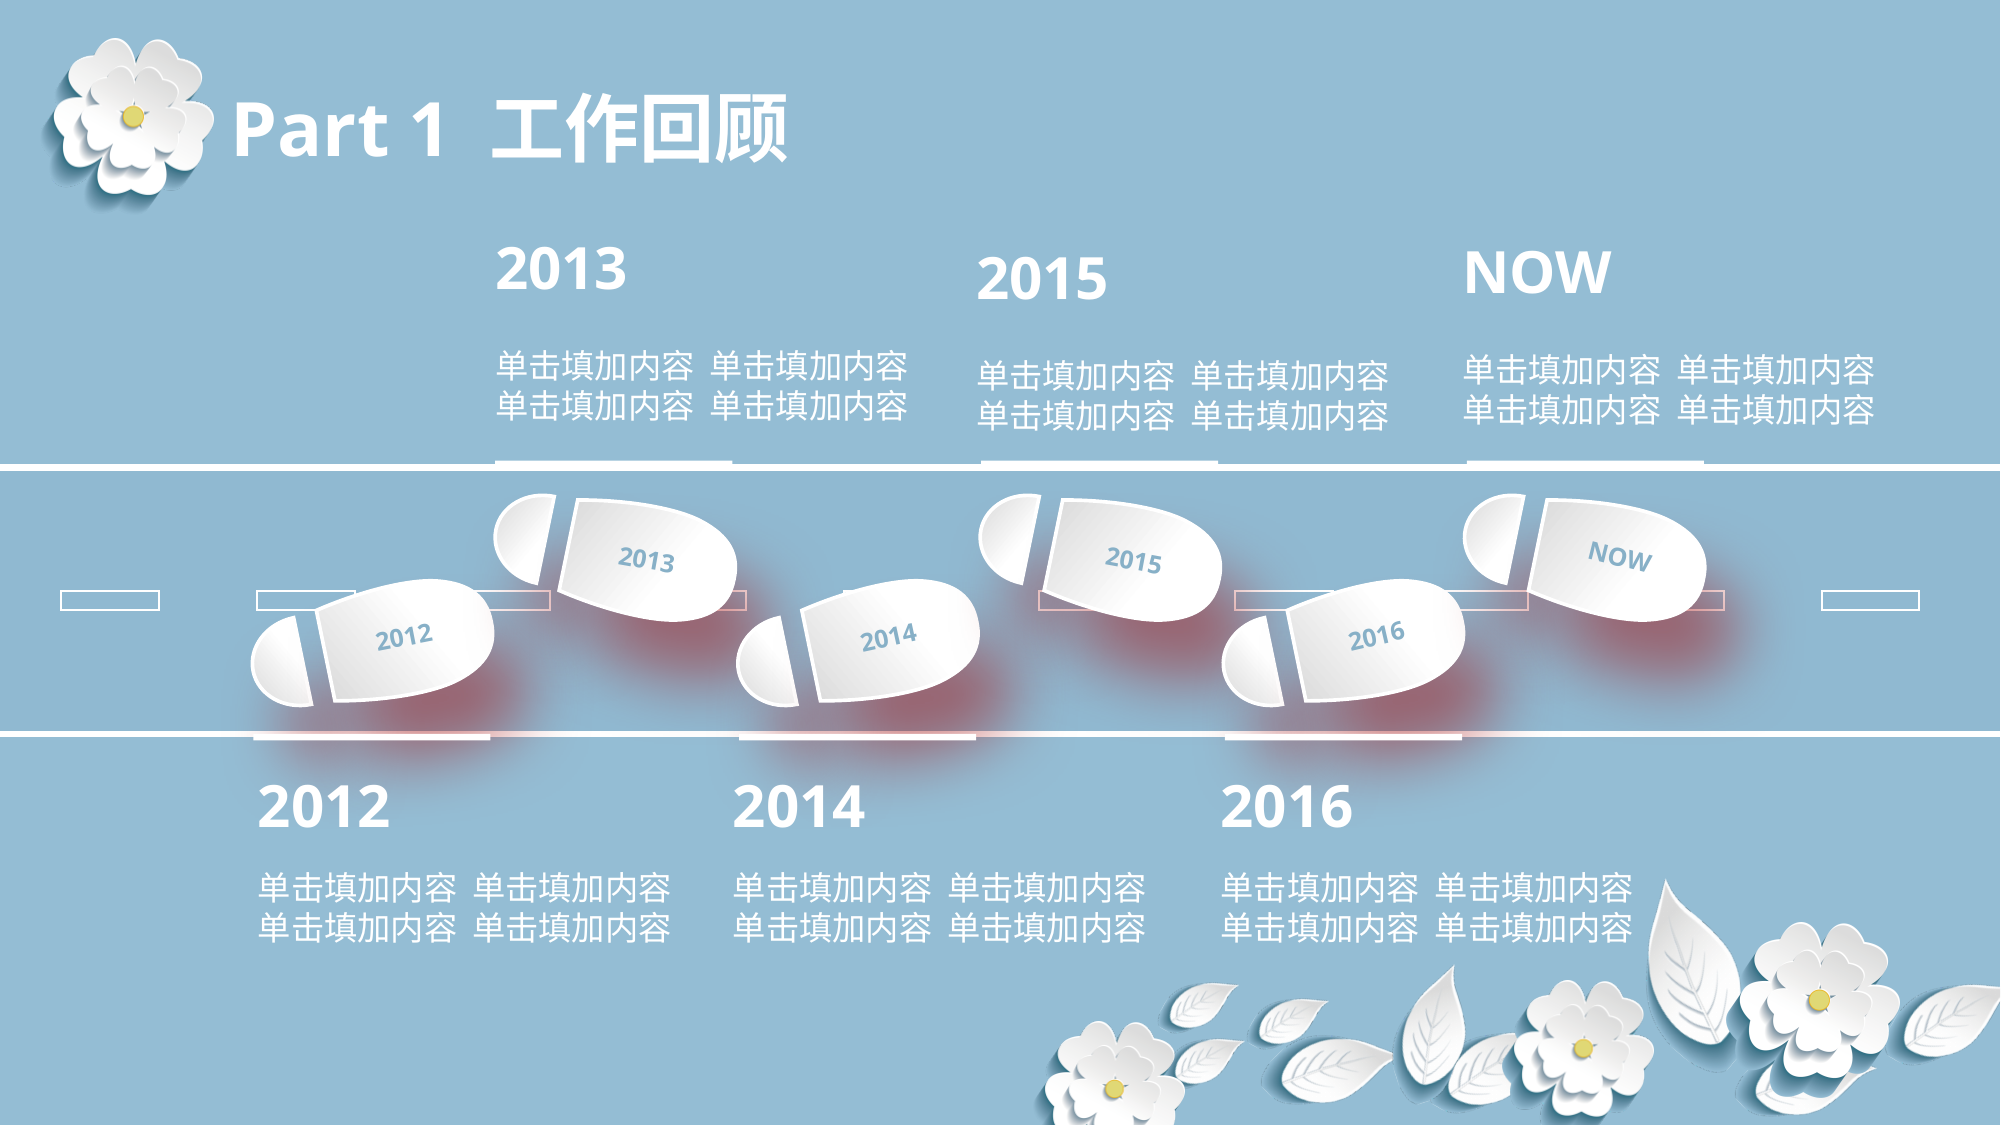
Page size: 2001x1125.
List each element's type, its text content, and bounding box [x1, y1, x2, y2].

text_box 2013 [495, 231, 953, 302]
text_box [1223, 580, 1464, 706]
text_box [980, 495, 1221, 621]
picture [40, 38, 214, 215]
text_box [1464, 495, 1705, 621]
text_box [739, 734, 977, 741]
text_box 单击填加内容 单击填加内容 单击填加内容 单击填加内容 [258, 867, 732, 948]
text_box [981, 460, 1219, 467]
text_box 单击填加内容 单击填加内容 单击填加内容 单击填加内容 [976, 355, 1434, 436]
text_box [737, 580, 979, 706]
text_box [0, 467, 2000, 734]
text_box 单击填加内容 单击填加内容 单击填加内容 单击填加内容 [1220, 867, 1704, 948]
text_box 2015 [976, 241, 1434, 312]
text_box 单击填加内容 单击填加内容 单击填加内容 单击填加内容 [1462, 349, 1920, 430]
text_box 2014 [732, 768, 1217, 839]
picture [1244, 912, 2001, 1125]
text_box [253, 734, 491, 741]
text_box 单击填加内容 单击填加内容 单击填加内容 单击填加内容 [732, 867, 1217, 948]
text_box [252, 580, 493, 706]
text_box 2016 [1220, 768, 1704, 839]
text_box 2012 [258, 768, 732, 839]
text_box 单击填加内容 单击填加内容 单击填加内容 单击填加内容 [495, 345, 953, 426]
text_box [1466, 460, 1704, 467]
picture [1033, 958, 1244, 1125]
text_box Part 1 工作回顾 [216, 74, 805, 179]
text_box NOW [1462, 235, 1920, 306]
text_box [495, 495, 736, 621]
text_box [1224, 734, 1463, 741]
text_box [495, 460, 733, 467]
